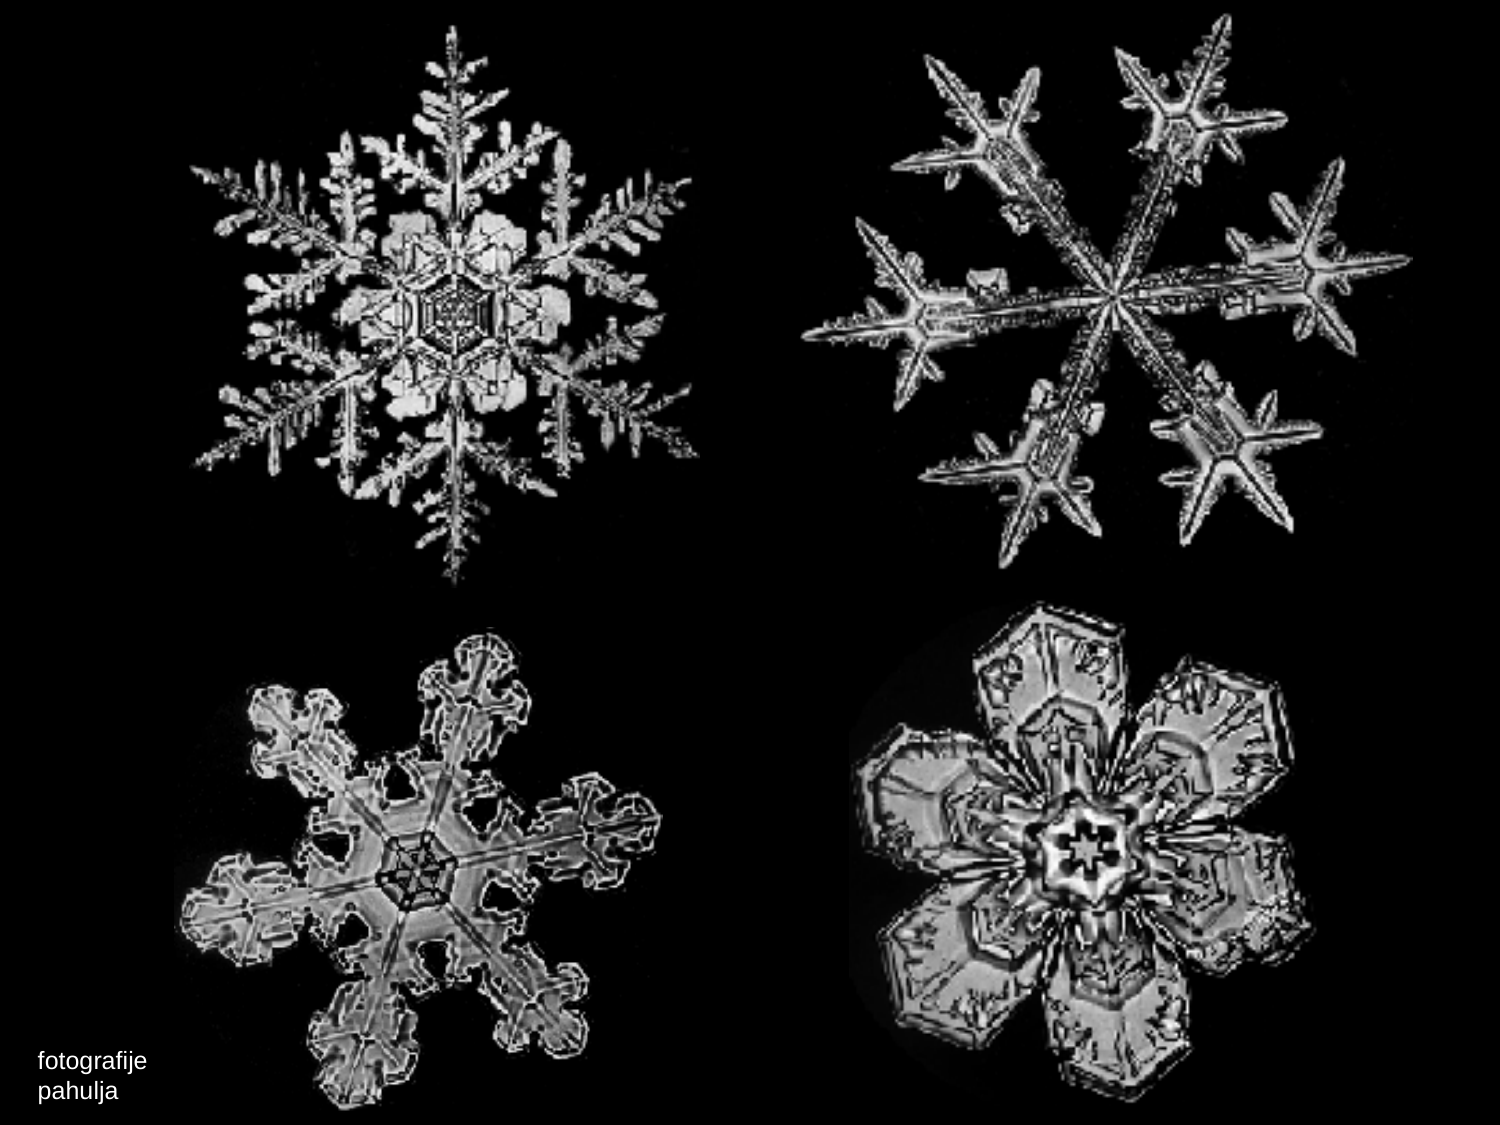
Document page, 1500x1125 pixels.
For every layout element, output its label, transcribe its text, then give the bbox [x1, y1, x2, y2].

text_box fotografije pahulja [22, 1037, 163, 1113]
picture [174, 627, 663, 1113]
picture [188, 24, 701, 588]
picture [849, 599, 1320, 1106]
picture [799, 12, 1413, 572]
